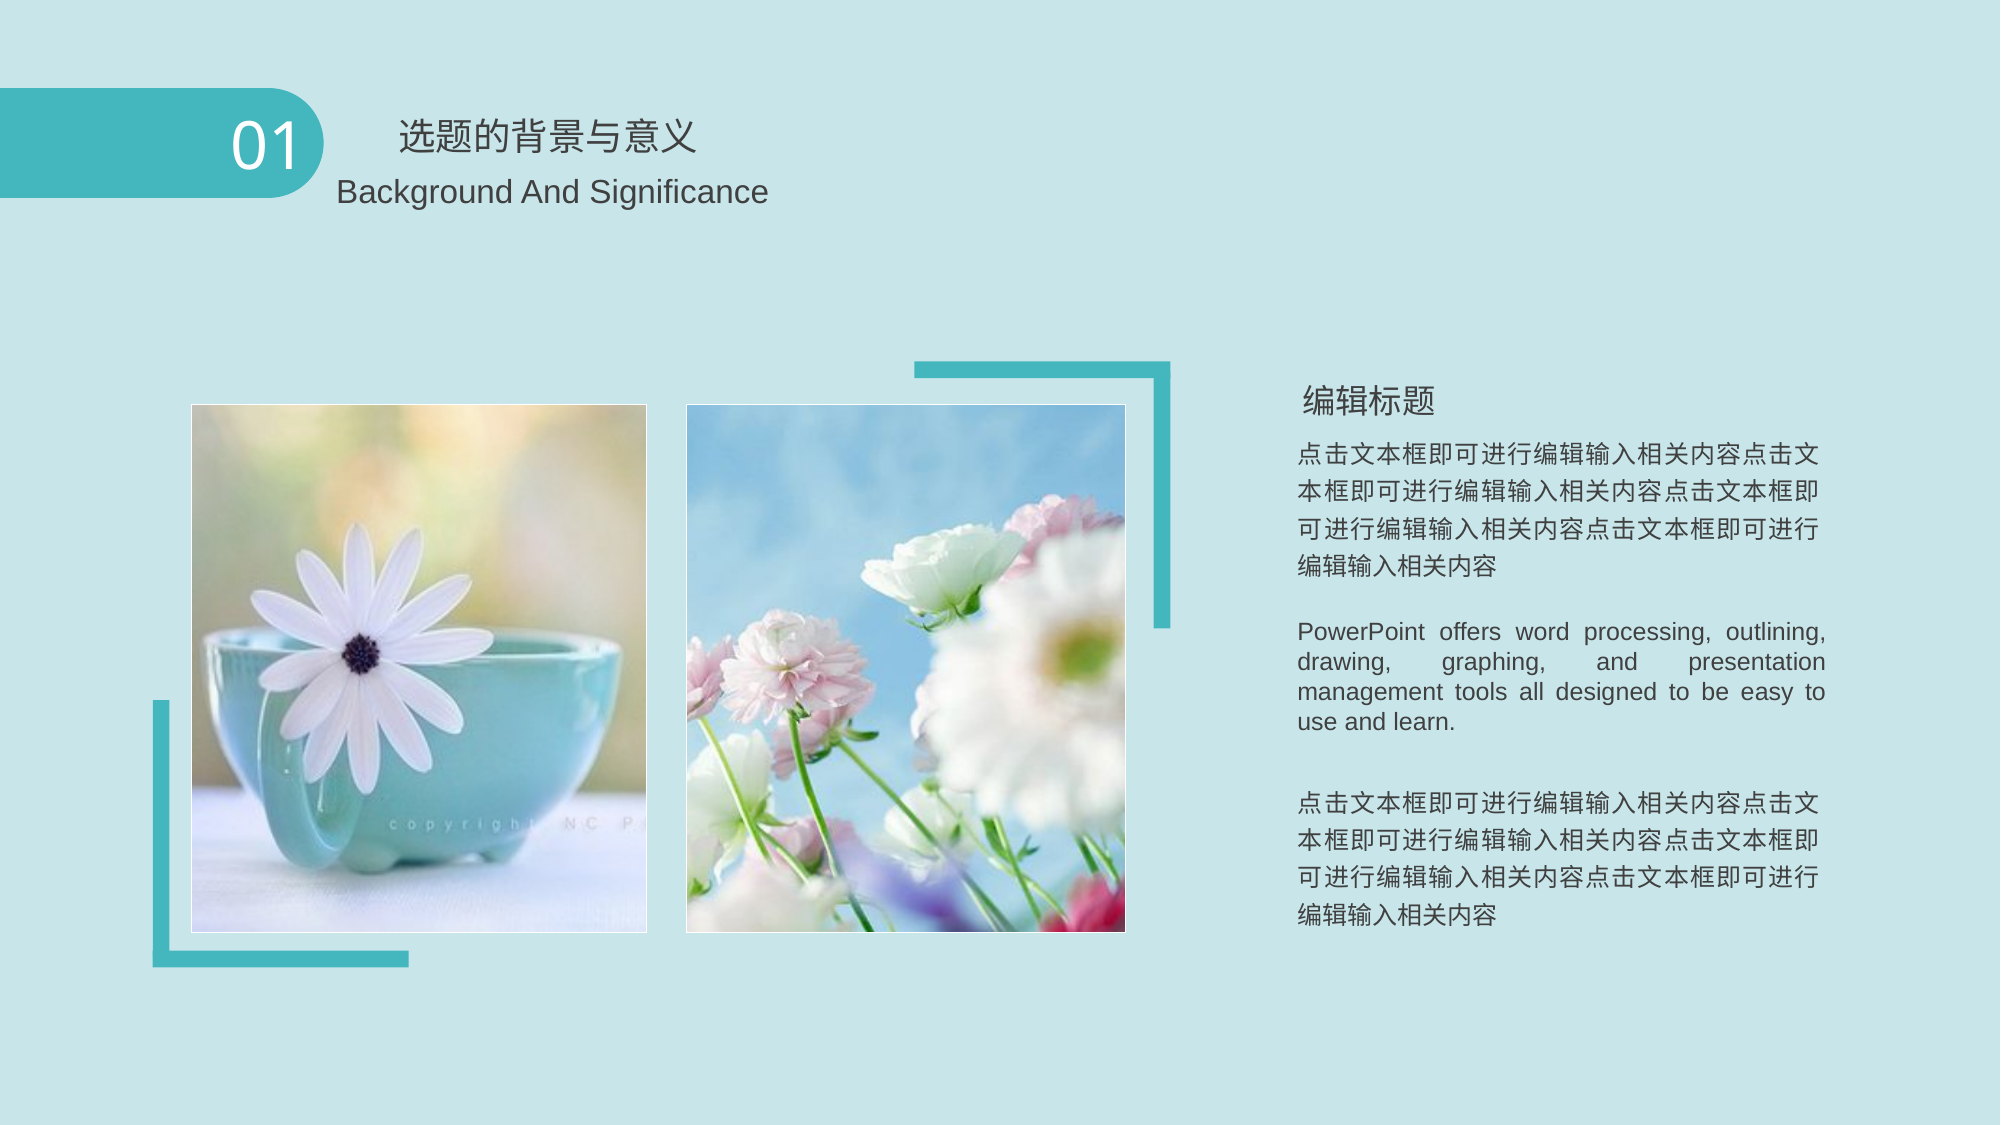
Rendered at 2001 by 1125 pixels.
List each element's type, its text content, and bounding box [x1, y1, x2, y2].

text_box 选题的背景与意义 [383, 60, 714, 163]
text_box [152, 700, 409, 968]
text_box 点击文本框即可进行编辑输入相关内容点击文本框即可进行编辑输入相关内容点击文本框即可进行编辑输入相关内容点击文本框即可进行编辑输入相关内容 [1283, 772, 1836, 937]
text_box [914, 361, 1171, 629]
text_box PowerPoint offers word processing, outlining, drawing, graphing, and presentation management tools all designed to be easy to use and learn. [1297, 615, 1828, 736]
text_box 点击文本框即可进行编辑输入相关内容点击文本框即可进行编辑输入相关内容点击文本框即可进行编辑输入相关内容点击文本框即可进行编辑输入相关内容 [1283, 423, 1836, 588]
text_box [0, 87, 258, 199]
picture [191, 404, 647, 933]
text_box Background And Significance [136, 163, 961, 218]
text_box 编辑标题 [1287, 372, 1511, 428]
text_box 01 [196, 95, 341, 163]
picture [686, 404, 1126, 933]
text_box [239, 87, 298, 95]
